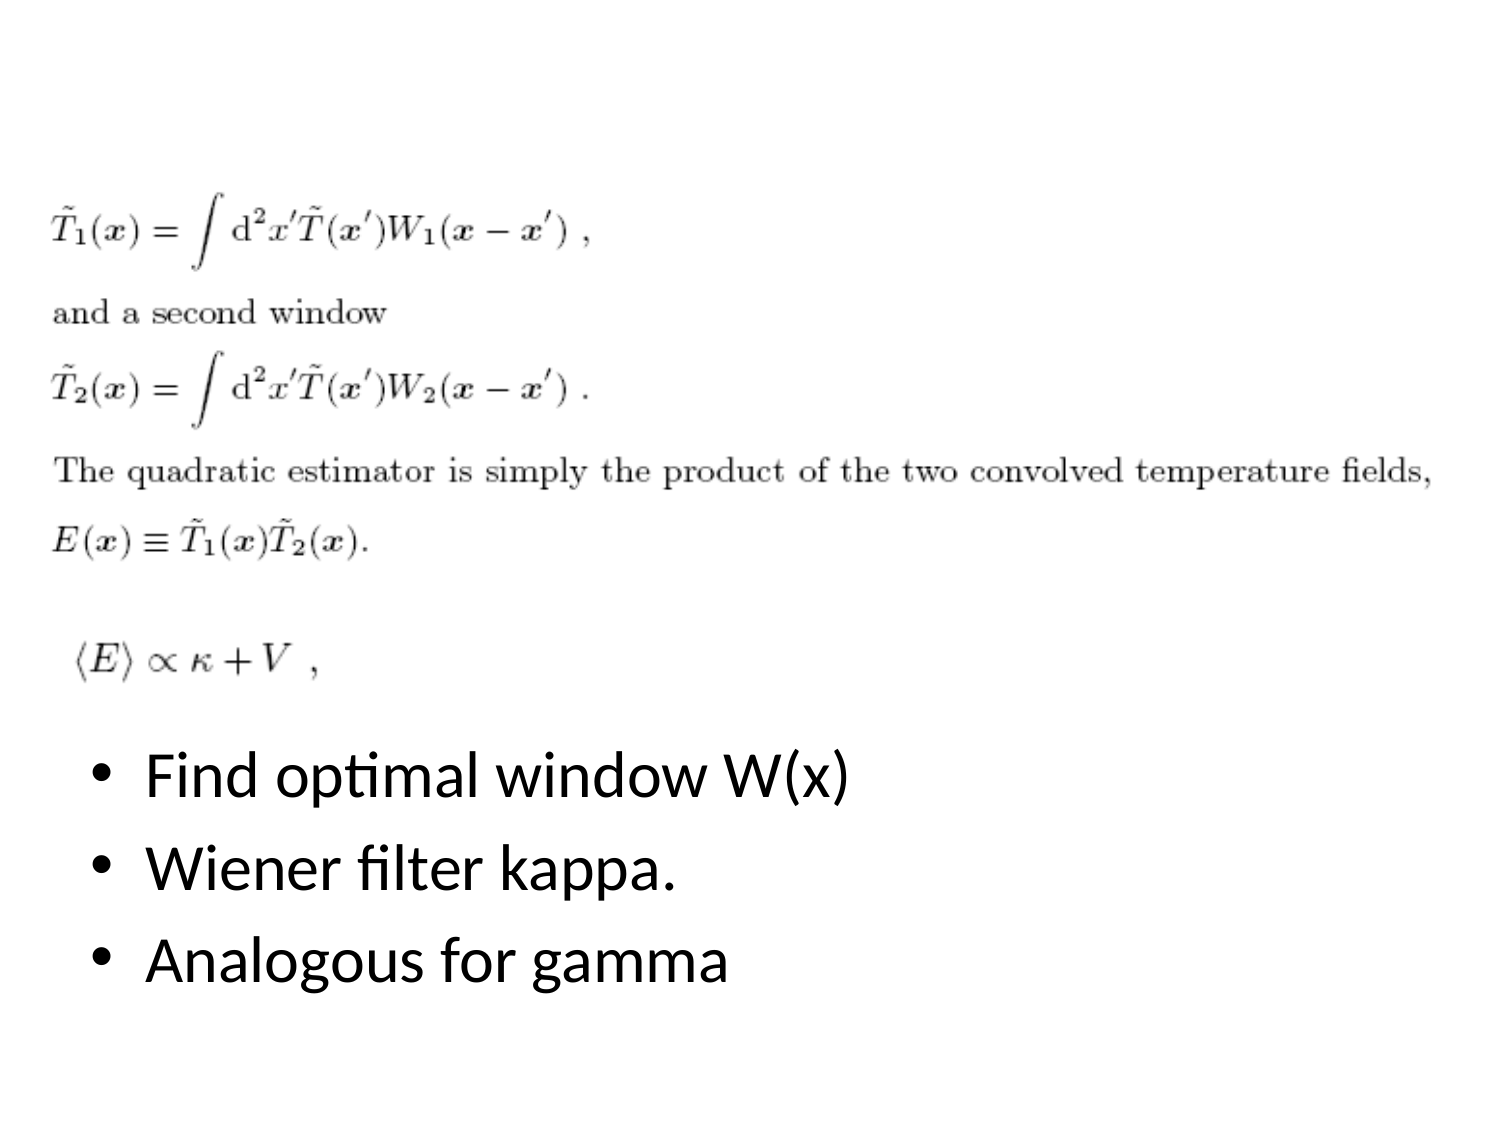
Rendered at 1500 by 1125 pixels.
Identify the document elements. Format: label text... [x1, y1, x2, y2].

list Find optimal window W(x) Wiener filter kappa. Analogous for gamma [75, 587, 1425, 1005]
picture [49, 624, 341, 703]
picture [30, 187, 1500, 576]
